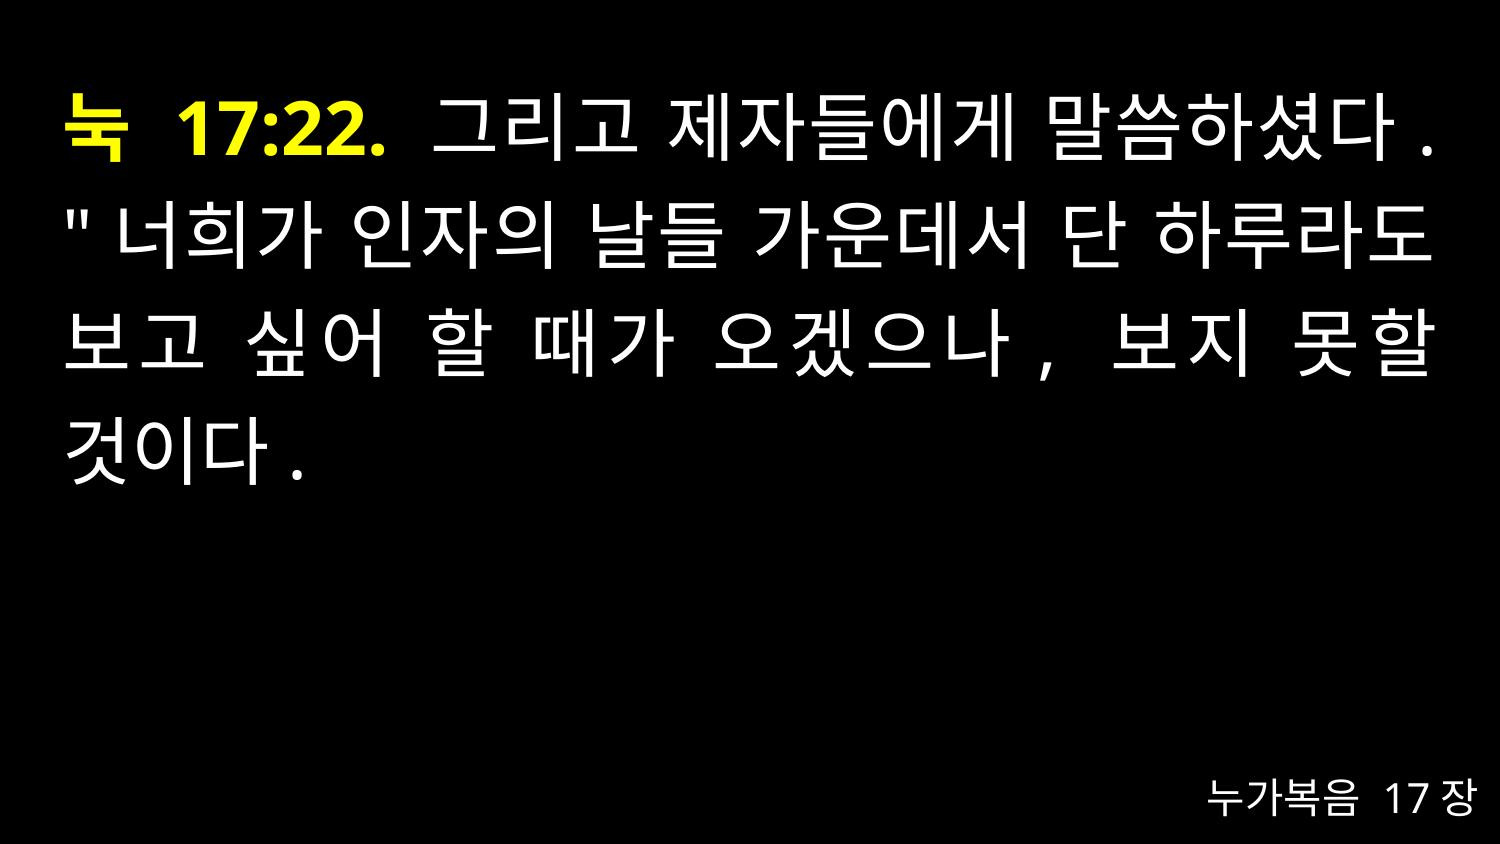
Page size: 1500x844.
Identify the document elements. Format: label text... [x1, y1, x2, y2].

subtitle 누가복음 17장 [916, 770, 1500, 844]
title 눅 17:22. 그리고 제자들에게 말씀하셨다. "너희가 인자의 날들 가운데서 단 하루라도 보고 싶어 할 때가 오겠으나, 보지 못할 것이다. [0, 0, 1500, 844]
